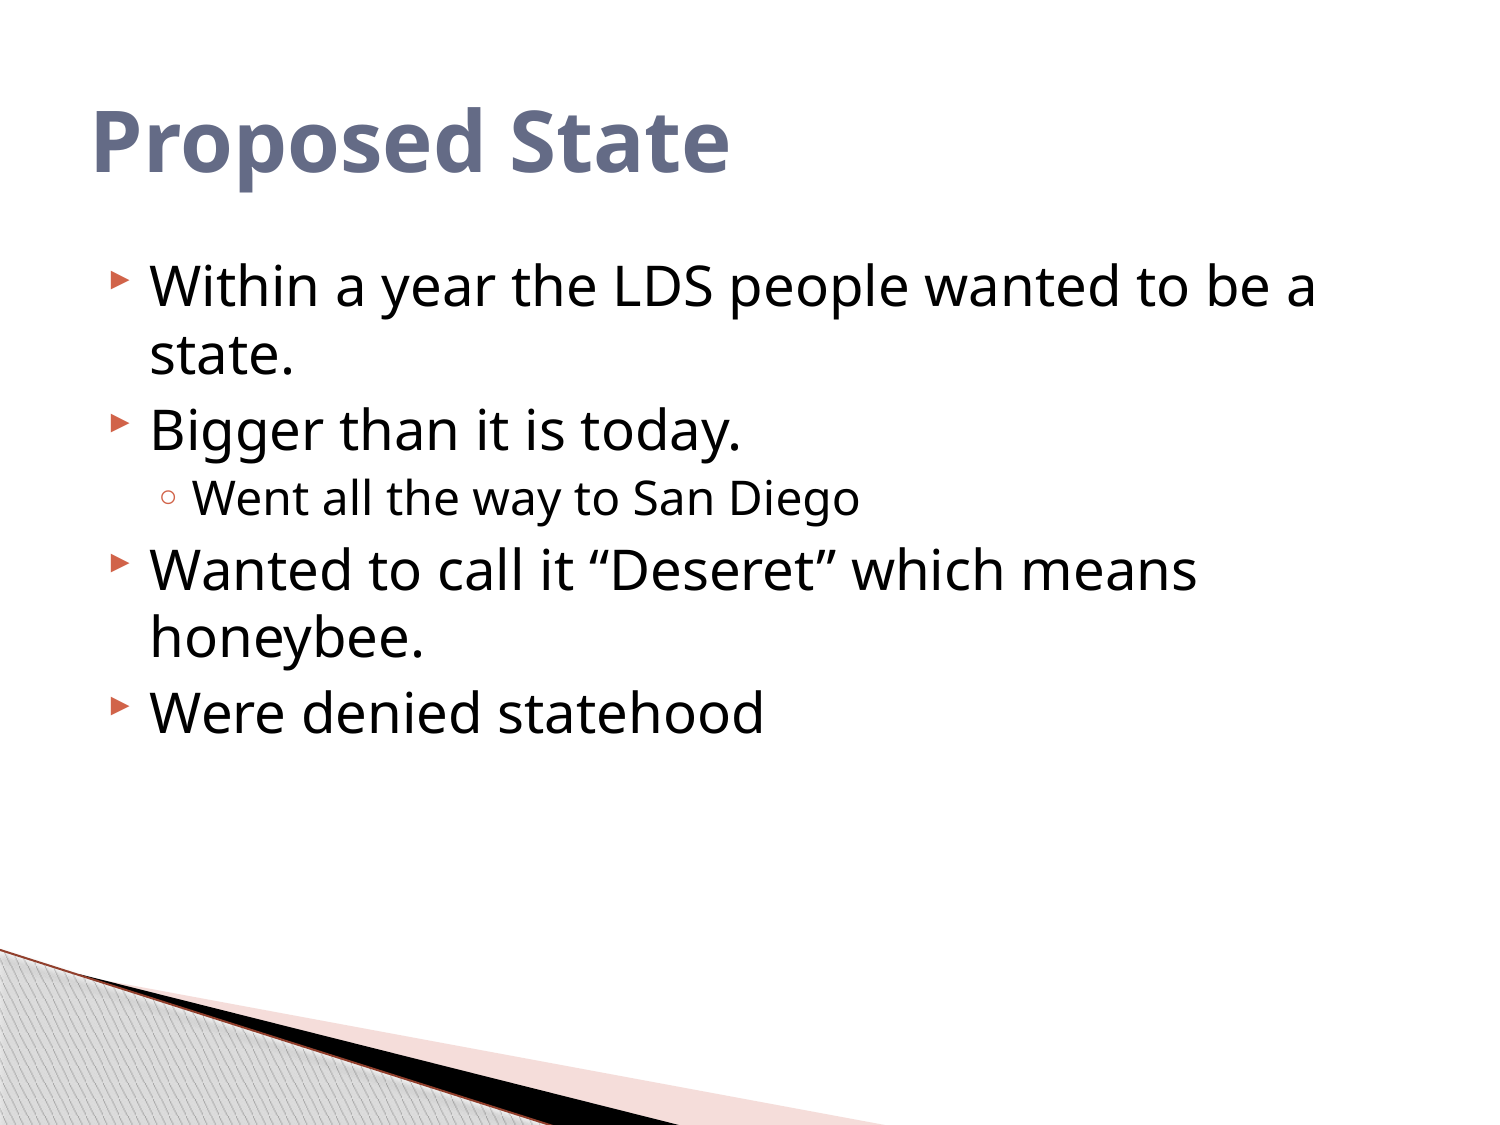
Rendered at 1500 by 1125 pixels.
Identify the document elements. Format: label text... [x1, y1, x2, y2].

title Proposed State [75, 45, 1425, 233]
list Within a year the LDS people wanted to be a state. Bigger than it is today. Went all the way to San Diego Wanted to call it “Deseret” which means honeybee. Were denied statehood [75, 243, 1425, 986]
